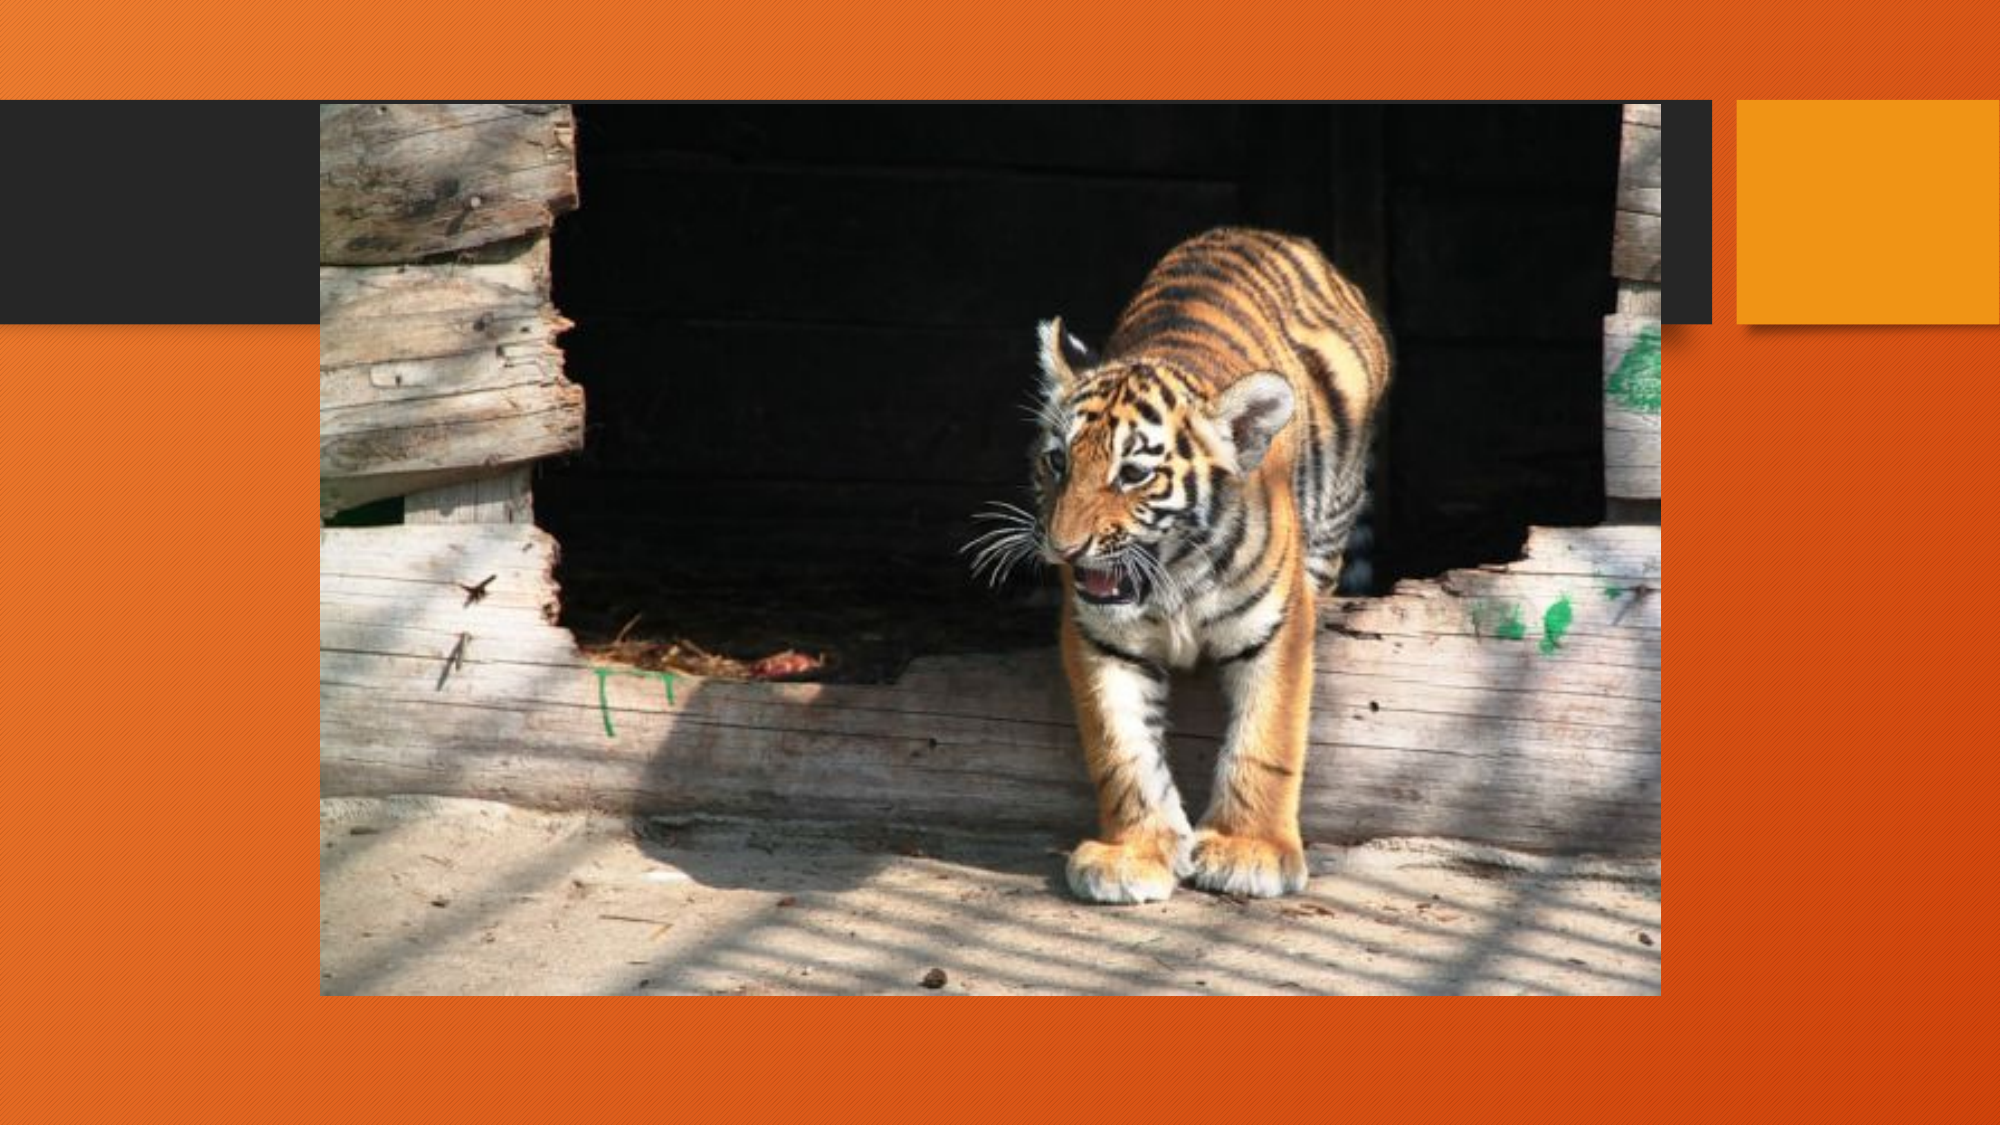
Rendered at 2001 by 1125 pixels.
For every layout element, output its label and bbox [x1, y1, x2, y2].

picture [1736, 325, 2000, 347]
picture [0, 104, 1713, 997]
